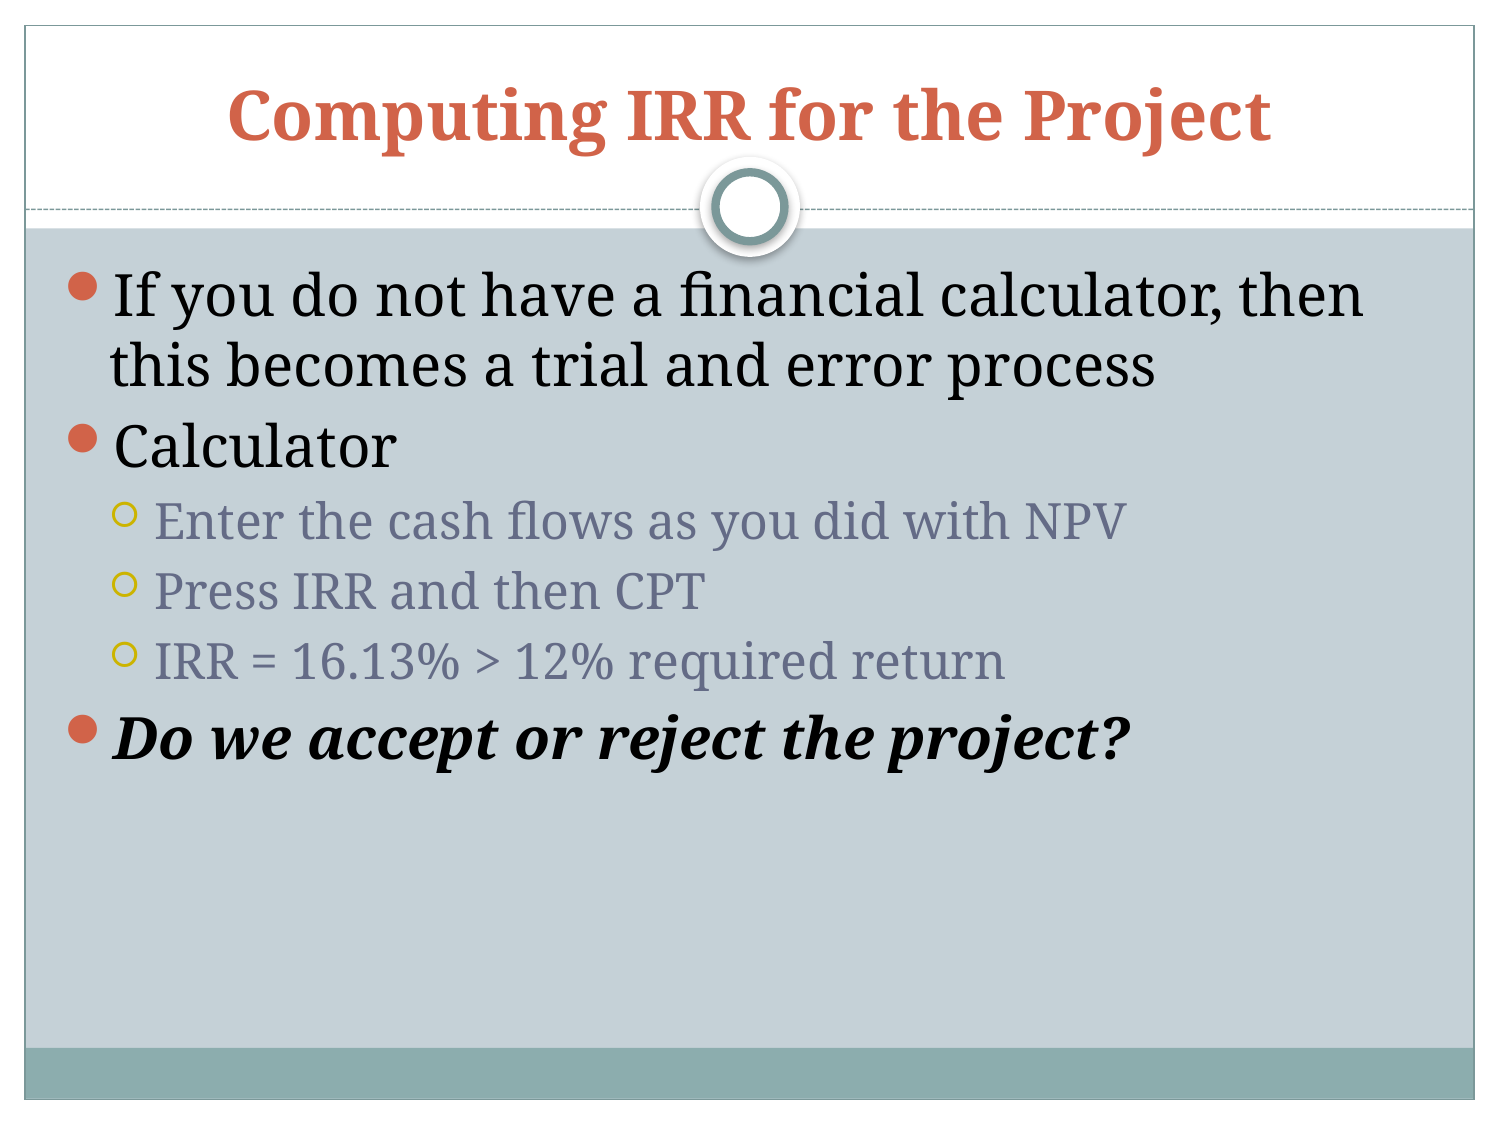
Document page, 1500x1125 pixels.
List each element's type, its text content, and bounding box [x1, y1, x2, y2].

title Computing IRR for the Project [49, 37, 1450, 162]
list If you do not have a financial calculator, then this becomes a trial and error process Calculator Enter the cash flows as you did with NPV Press IRR and then CPT IRR = 16.13% > 12% required return Do we accept or reject the project? [49, 250, 1445, 1001]
